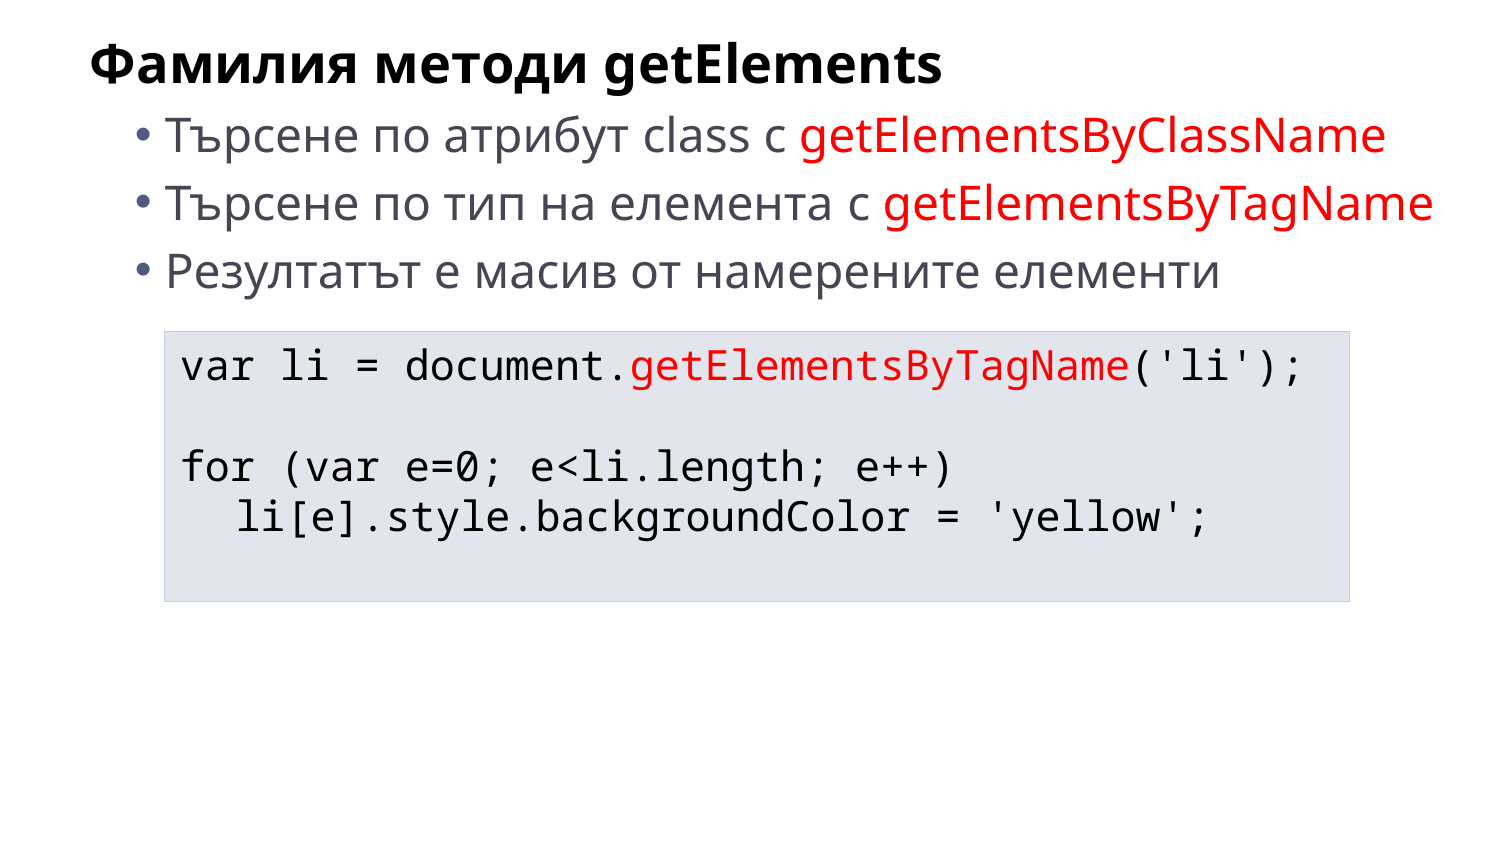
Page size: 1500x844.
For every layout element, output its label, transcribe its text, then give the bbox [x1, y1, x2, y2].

text_box var li = document.getElementsByTagName('li'); for (var e=0; e<li.length; e++) li[e].style.backgroundColor = 'yellow'; [164, 331, 1350, 602]
list Фамилия методи getElements Търсене по атрибут class с getElementsByClassName Търсене по тип на елемента с getElementsByTagName Резултатът е масив от намерените елементи [75, 21, 1475, 835]
